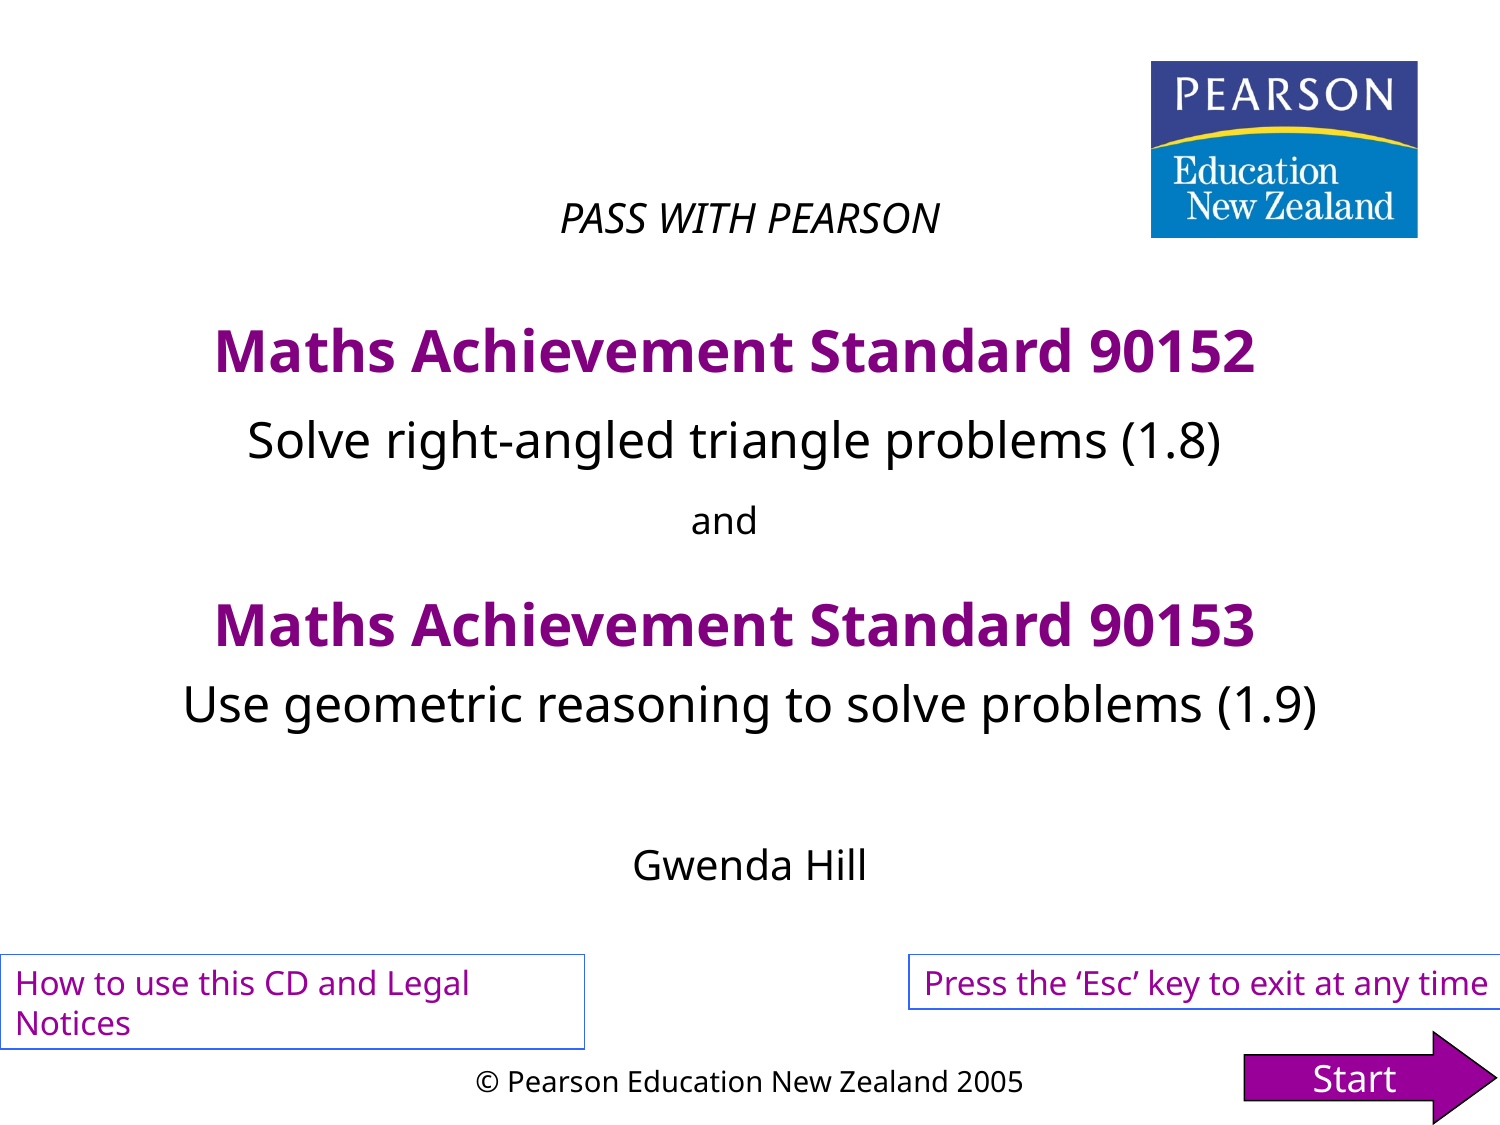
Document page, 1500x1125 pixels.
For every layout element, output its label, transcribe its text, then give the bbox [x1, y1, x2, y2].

text_box How to use this CD and Legal Notices [0, 954, 585, 1050]
text_box Solve right-angled triangle problems (1.8) [225, 401, 1245, 476]
text_box PASS WITH PEARSON [530, 184, 970, 250]
text_box © Pearson Education New Zealand 2005 [460, 1055, 1039, 1106]
text_box Maths Achievement Standard 90153 [199, 580, 1271, 665]
text_box Gwenda Hill [617, 831, 883, 897]
picture [1151, 61, 1418, 239]
text_box Maths Achievement Standard 90152 [199, 306, 1271, 391]
text_box and [676, 489, 795, 550]
text_box Use geometric reasoning to solve problems (1.9) [129, 665, 1371, 741]
text_box Start [1244, 1031, 1497, 1124]
text_box Press the ‘Esc’ key to exit at any time [909, 954, 1500, 1010]
